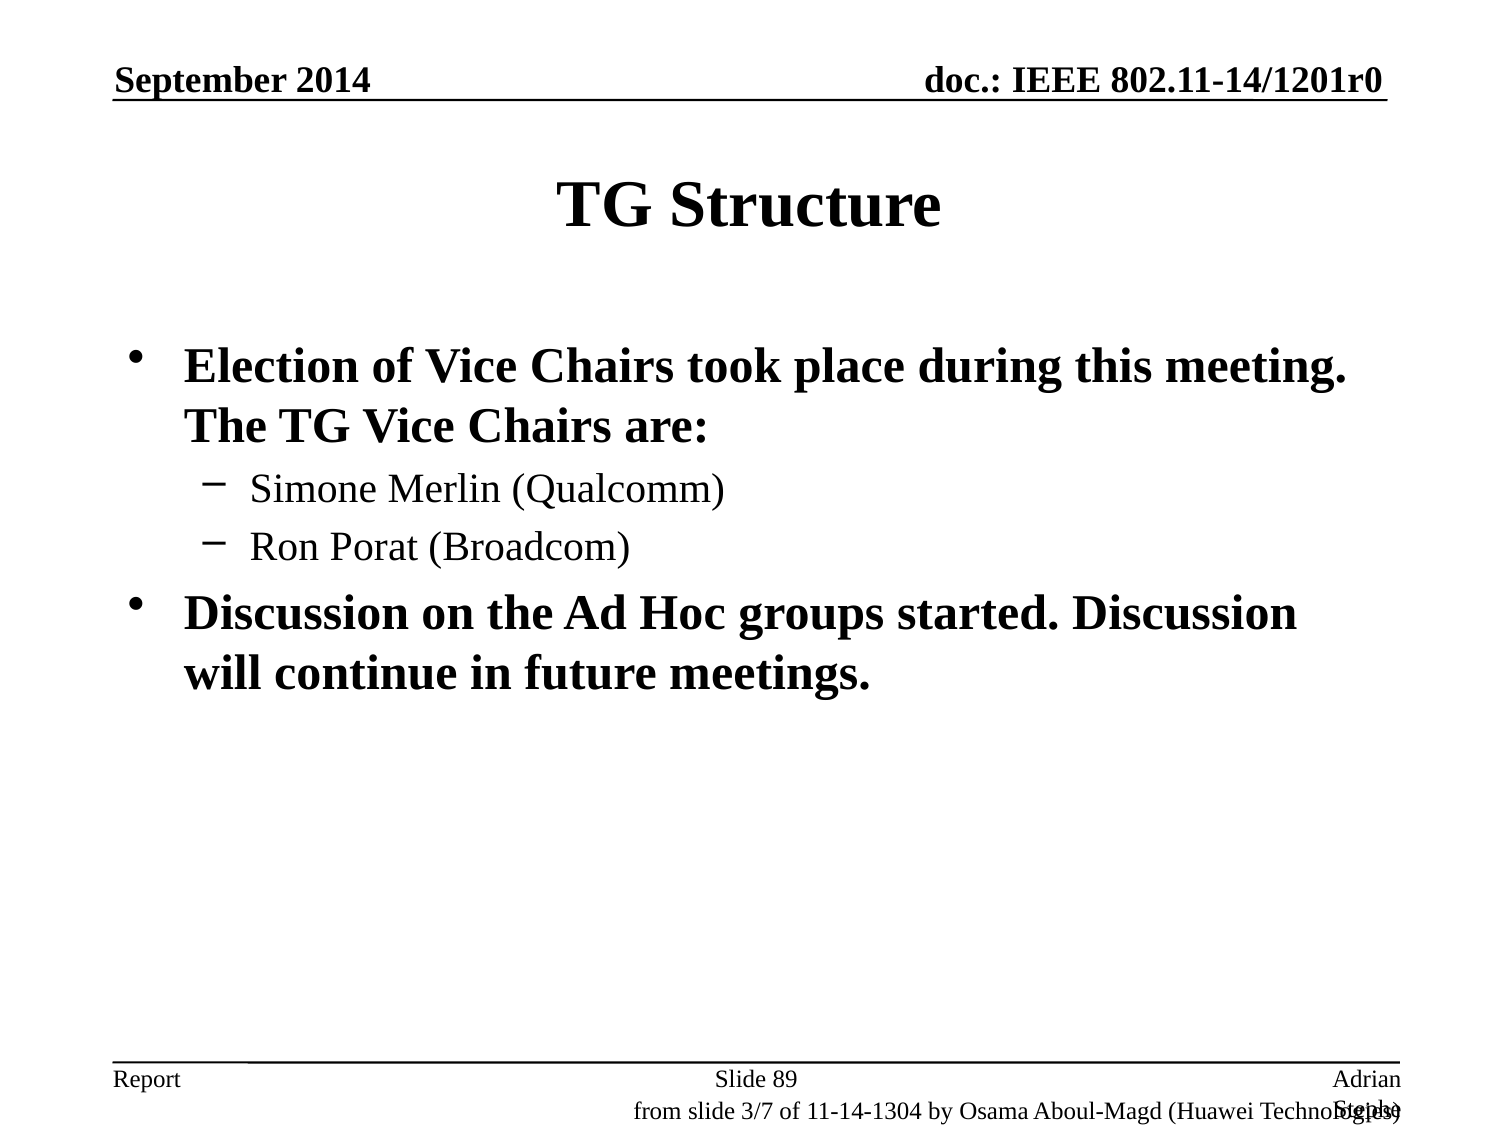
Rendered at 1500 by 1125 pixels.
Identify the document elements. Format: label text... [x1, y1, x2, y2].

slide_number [114, 54, 374, 101]
slide_number Slide 89 [712, 1061, 800, 1087]
text_box from slide 3/7 of 11-14-1304 by Osama Aboul-Magd (Huawei Technologies) [343, 1087, 1417, 1125]
footer Adrian Stephens, Intel Corporation [1324, 1061, 1402, 1087]
title TG Structure [112, 112, 1388, 288]
list Election of Vice Chairs took place during this meeting. The TG Vice Chairs are: Simone Merlin (Qualcomm) Ron Porat (Broadcom) Discussion on the Ad Hoc groups started. Discussion will continue in future meetings. [112, 324, 1388, 1000]
